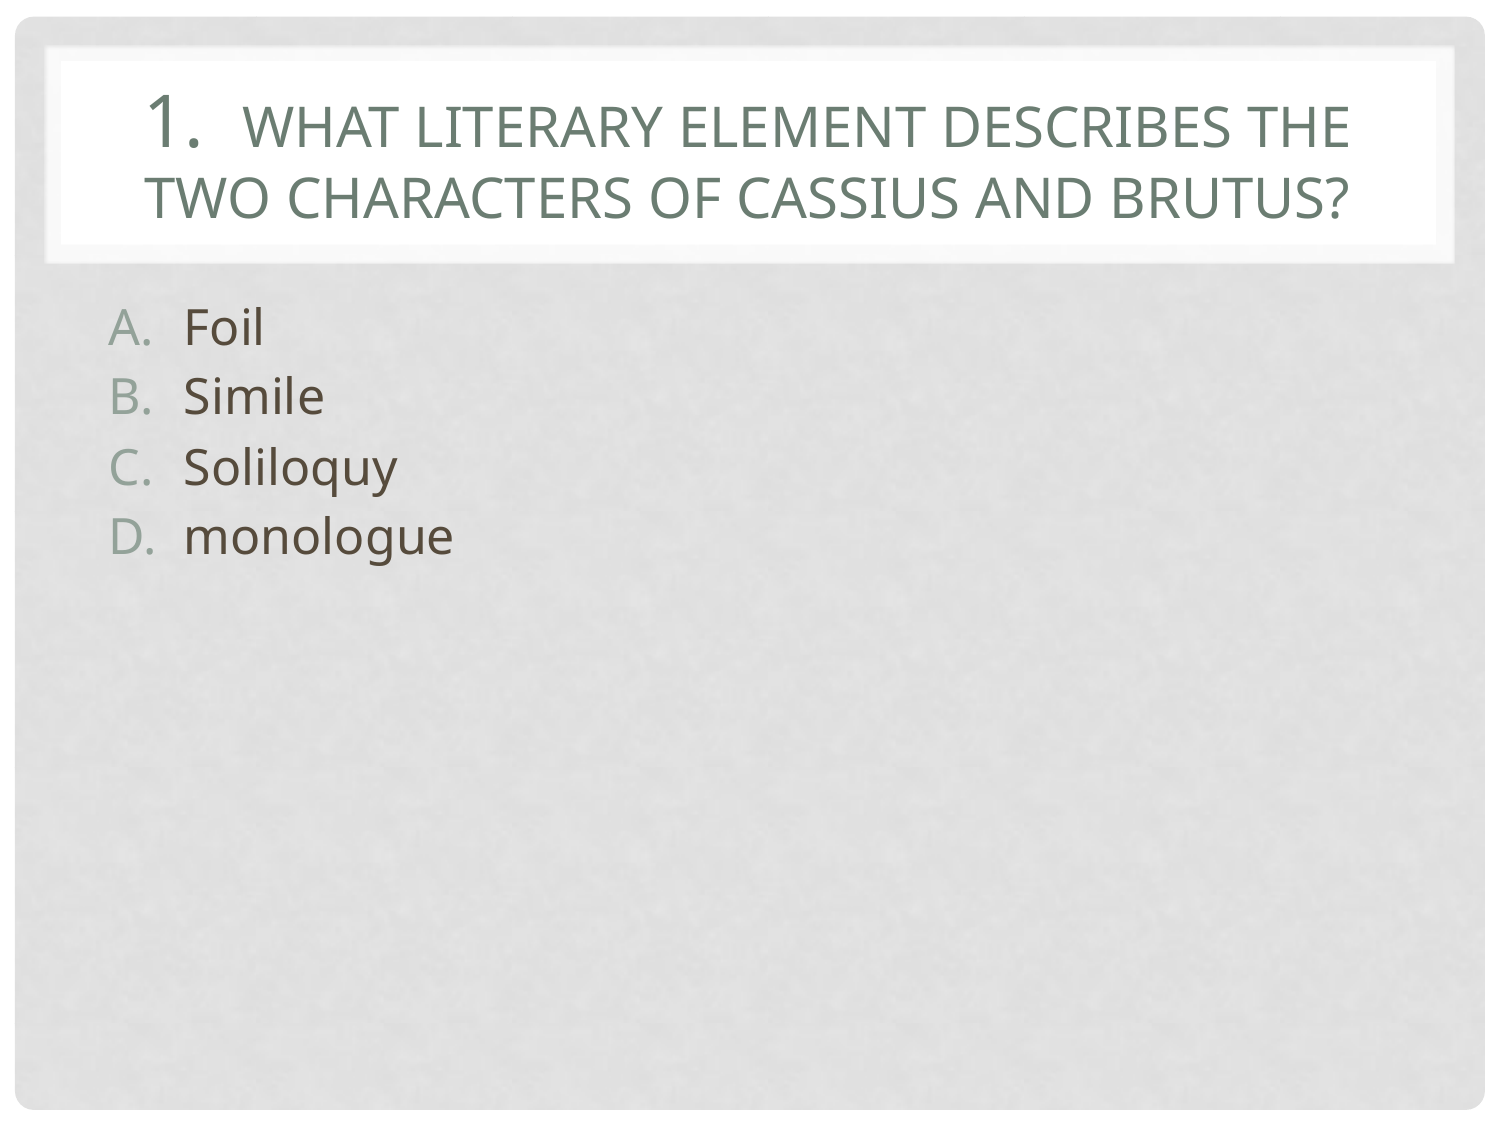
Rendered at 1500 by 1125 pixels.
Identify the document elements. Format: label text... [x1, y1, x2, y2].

list Foil Simile Soliloquy monologue [75, 287, 1425, 1005]
title 1. What literary element describes the two characters of Cassius and Brutus? [69, 66, 1425, 238]
